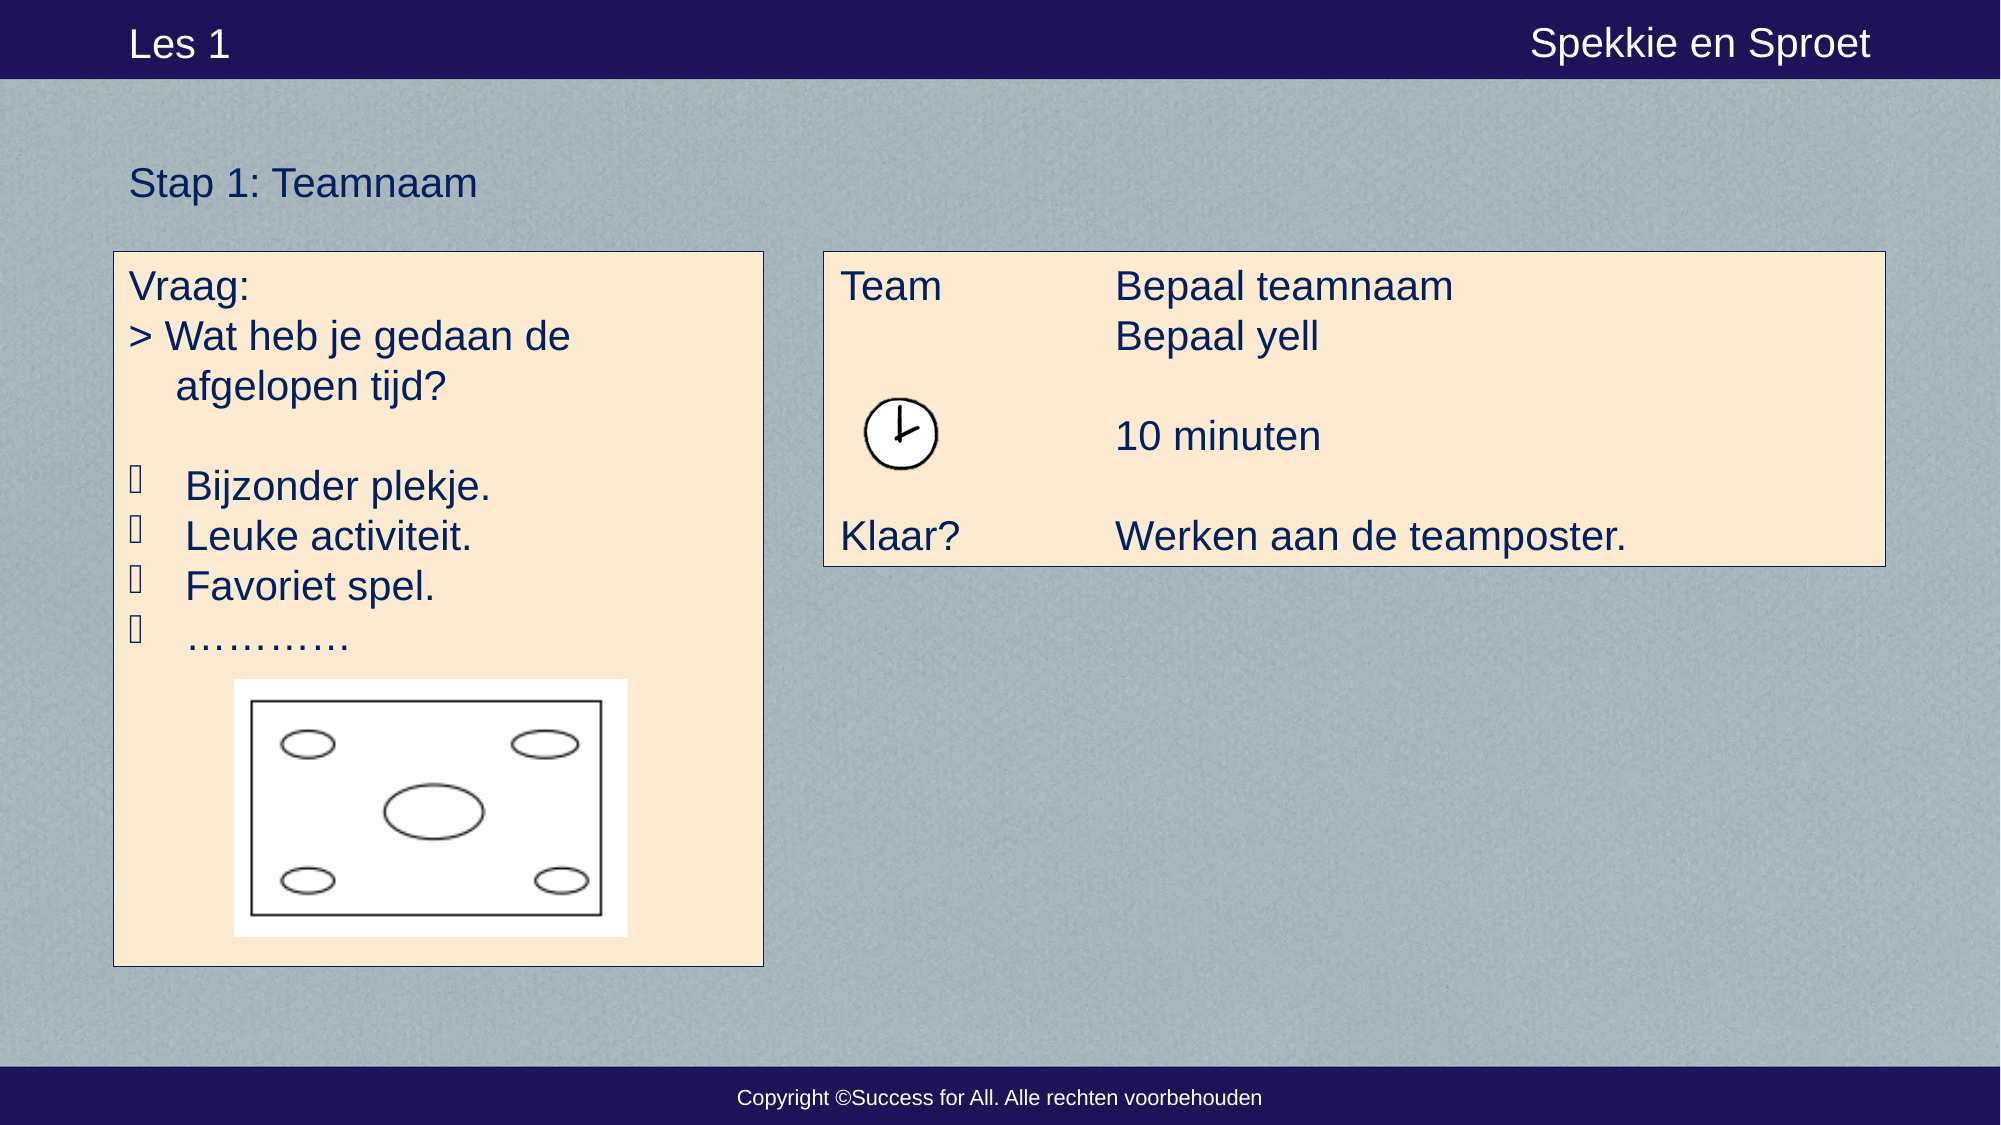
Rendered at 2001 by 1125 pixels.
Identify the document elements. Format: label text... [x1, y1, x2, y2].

text_box Les 1 [114, 9, 354, 75]
picture [0, 0, 2001, 1125]
text_box Stap 1: Teamnaam [113, 148, 1635, 214]
text_box Vraag: > Wat heb je gedaan de afgelopen tijd? Bijzonder plekje. Leuke activiteit. Favoriet spel. ………… [113, 251, 764, 967]
text_box Copyright ©Success for All. Alle rechten voorbehouden [0, 1076, 2000, 1125]
text_box Team Bepaal teamnaam Bepaal yell 10 minuten Klaar? Werken aan de teamposter. [823, 251, 1886, 567]
text_box Spekkie en Sproet [999, 8, 1886, 73]
